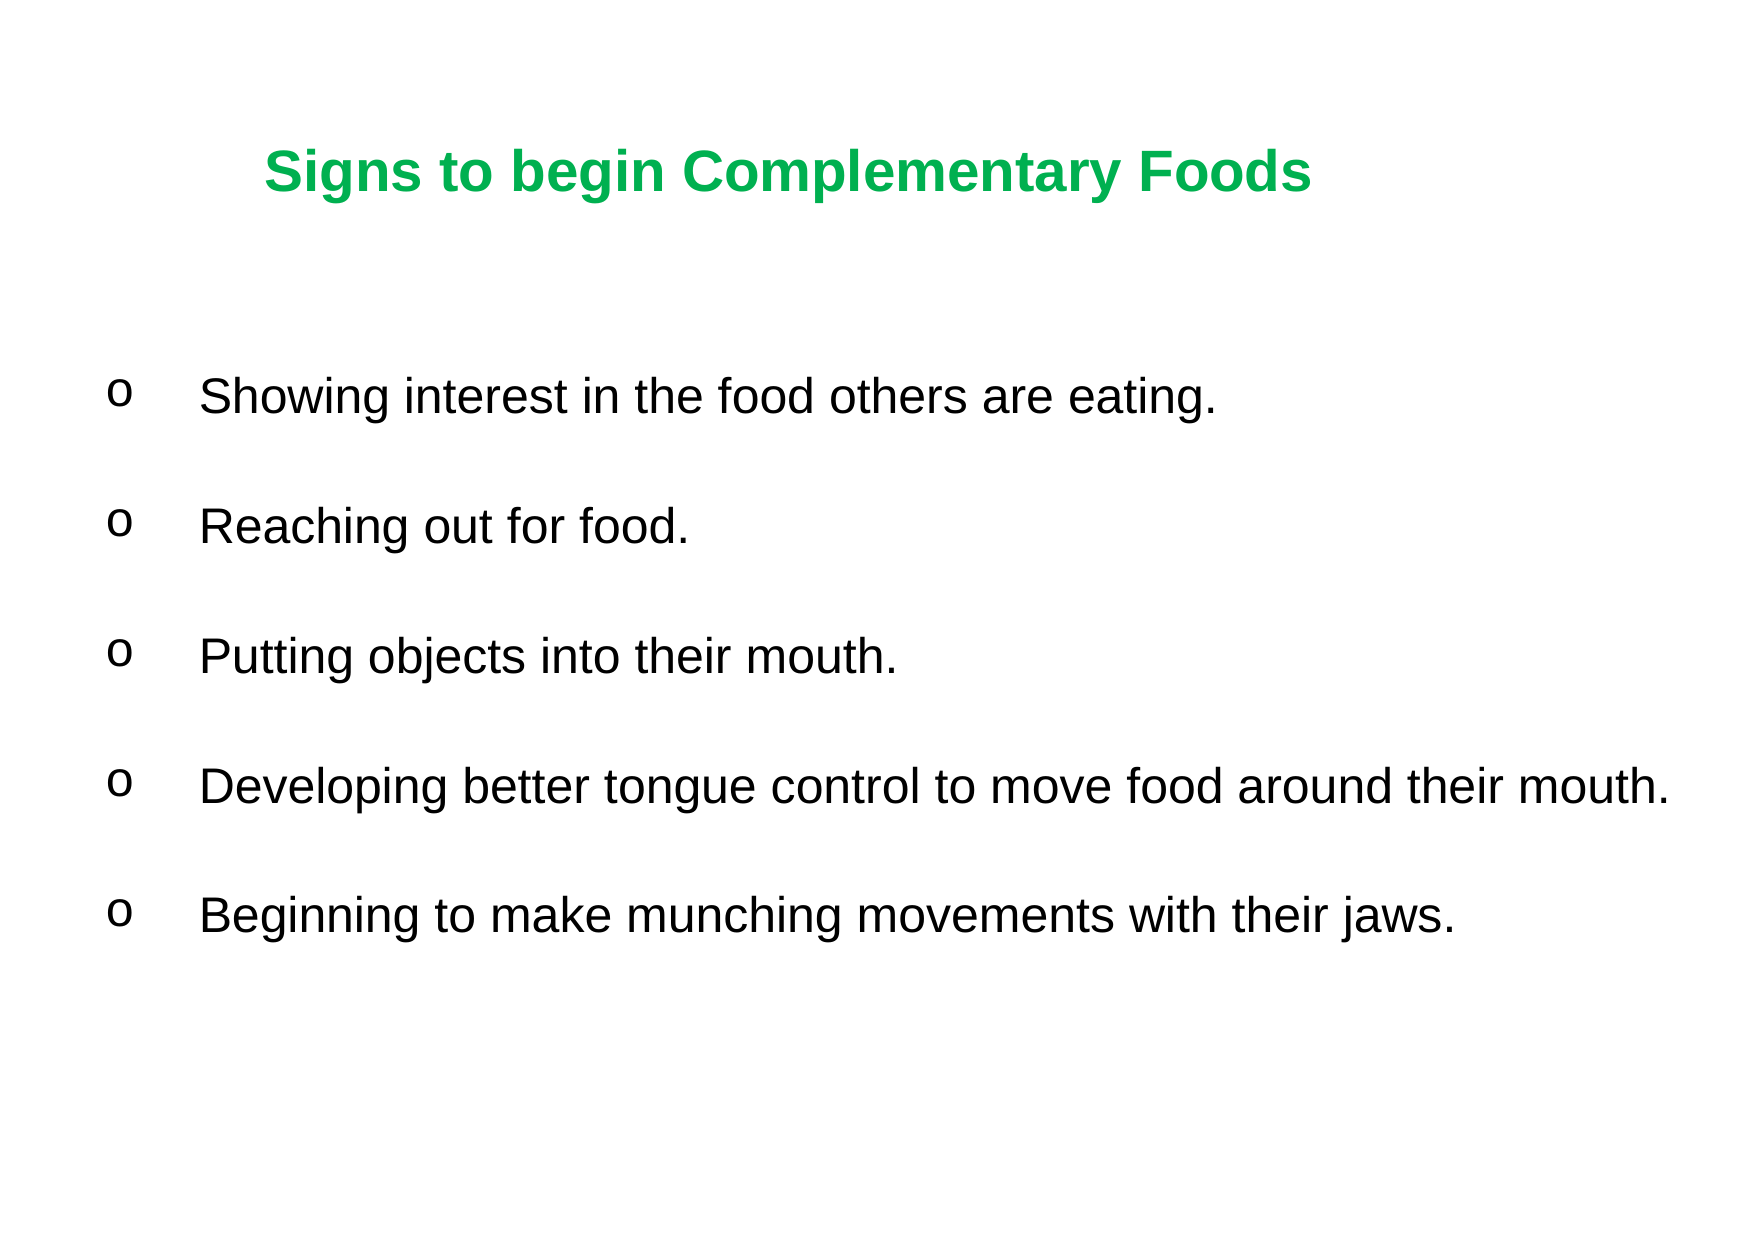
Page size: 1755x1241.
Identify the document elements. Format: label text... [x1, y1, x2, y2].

title Signs to begin Complementary Foods [0, 123, 1579, 332]
list Showing interest in the food others are eating. Reaching out for food. Putting objects into their mouth. Developing better tongue control to move food around their mouth. Beginning to make munching movements with their jaws. [87, 294, 1693, 1205]
